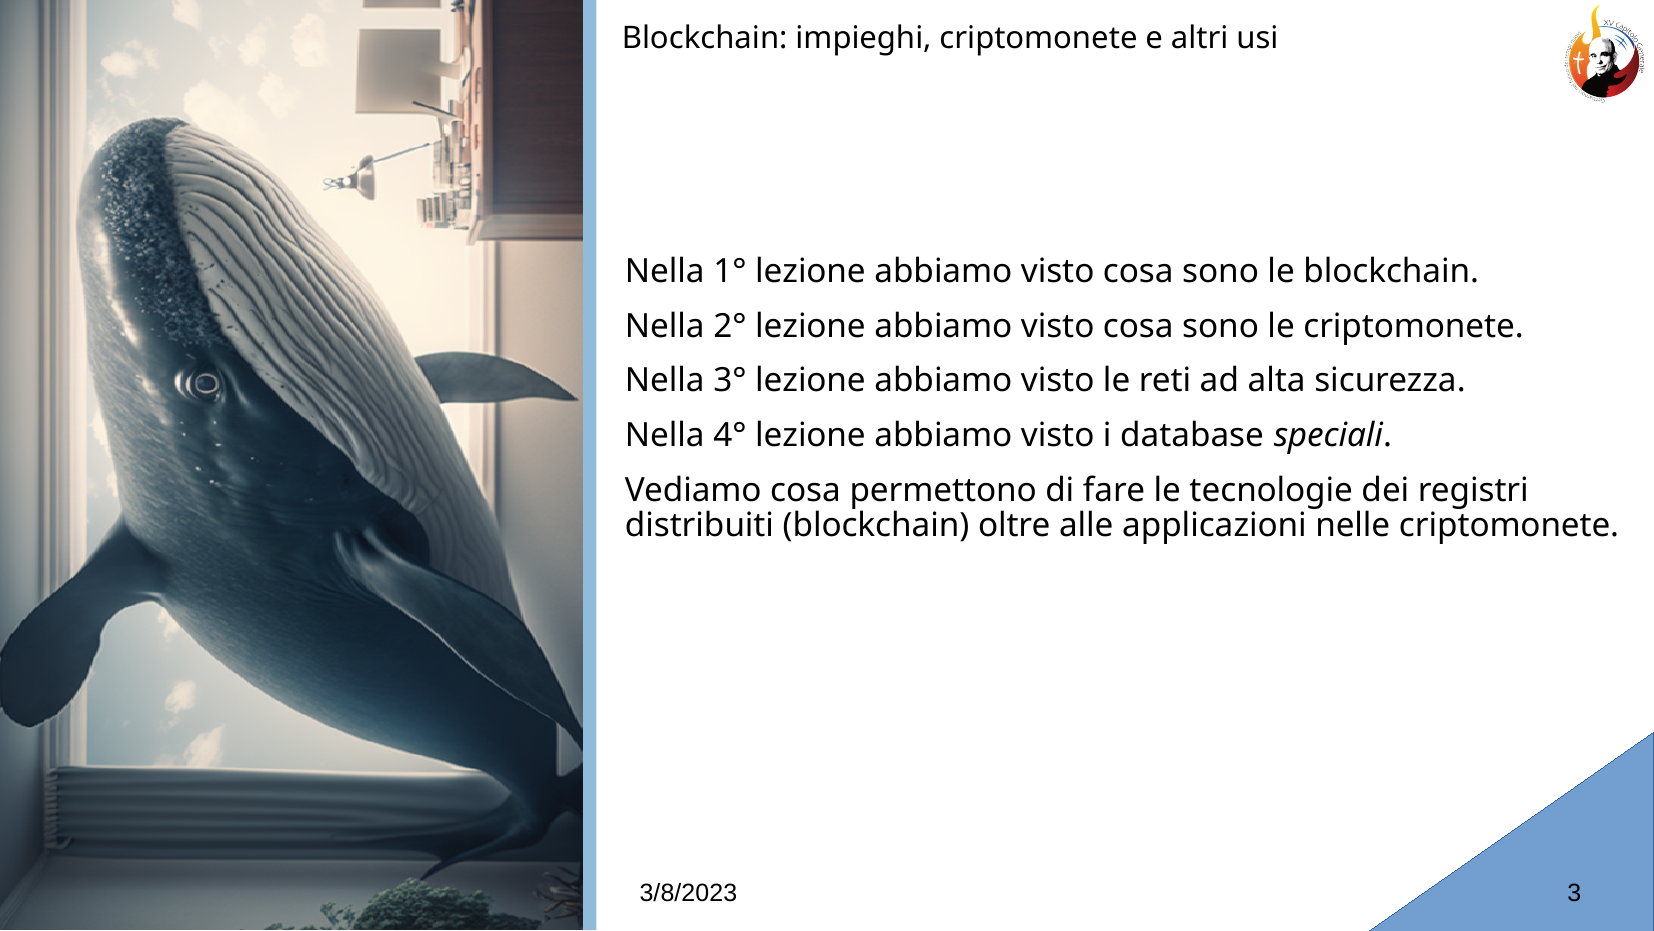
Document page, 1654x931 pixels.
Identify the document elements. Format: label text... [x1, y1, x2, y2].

list Nella 1° lezione abbiamo visto cosa sono le blockchain. Nella 2° lezione abbiamo visto cosa sono le criptomonete. Nella 3° lezione abbiamo visto le reti ad alta sicurezza. Nella 4° lezione abbiamo visto i database speciali. Vediamo cosa permettono di fare le tecnologie dei registri distribuiti (blockchain) oltre alle applicazioni nelle criptomonete. [624, 253, 1642, 771]
picture [1563, 4, 1646, 103]
picture [0, 0, 583, 930]
text_box Blockchain: impieghi, criptomonete e altri usi [607, 9, 1406, 63]
